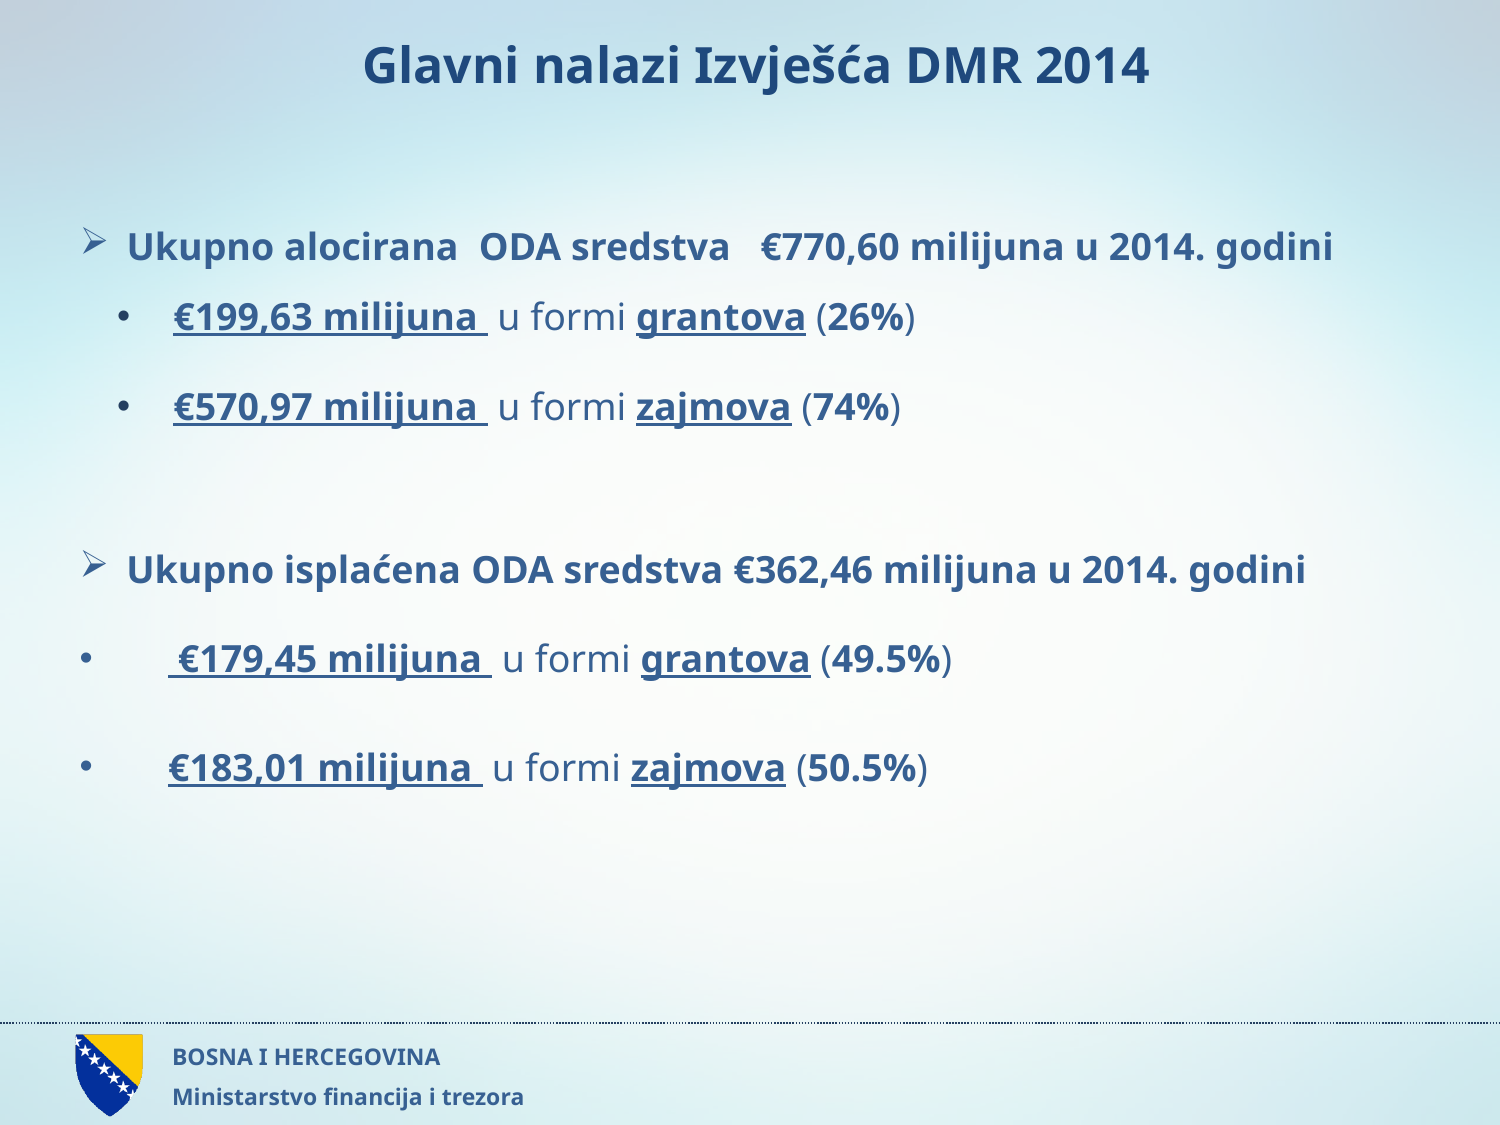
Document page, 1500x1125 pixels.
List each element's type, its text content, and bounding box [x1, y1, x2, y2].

text_box Glavni nalazi Izvješća DMR 2014 [29, 25, 1483, 101]
text_box BOSNA I HERCEGOVINA Ministarstvo financija i trezora [157, 1034, 584, 1125]
text_box Ukupno alocirana ODA sredstva €770,60 milijuna u 2014. godini €199,63 milijuna u formi grantova (26%) €570,97 milijuna u formi zajmova (74%) Ukupno isplaćena ODA sredstva €362,46 milijuna u 2014. godini €179,45 milijuna u formi grantova (49.5%) €183,01 milijuna u formi zajmova (50.5%) [64, 137, 1415, 953]
picture [75, 1034, 143, 1117]
